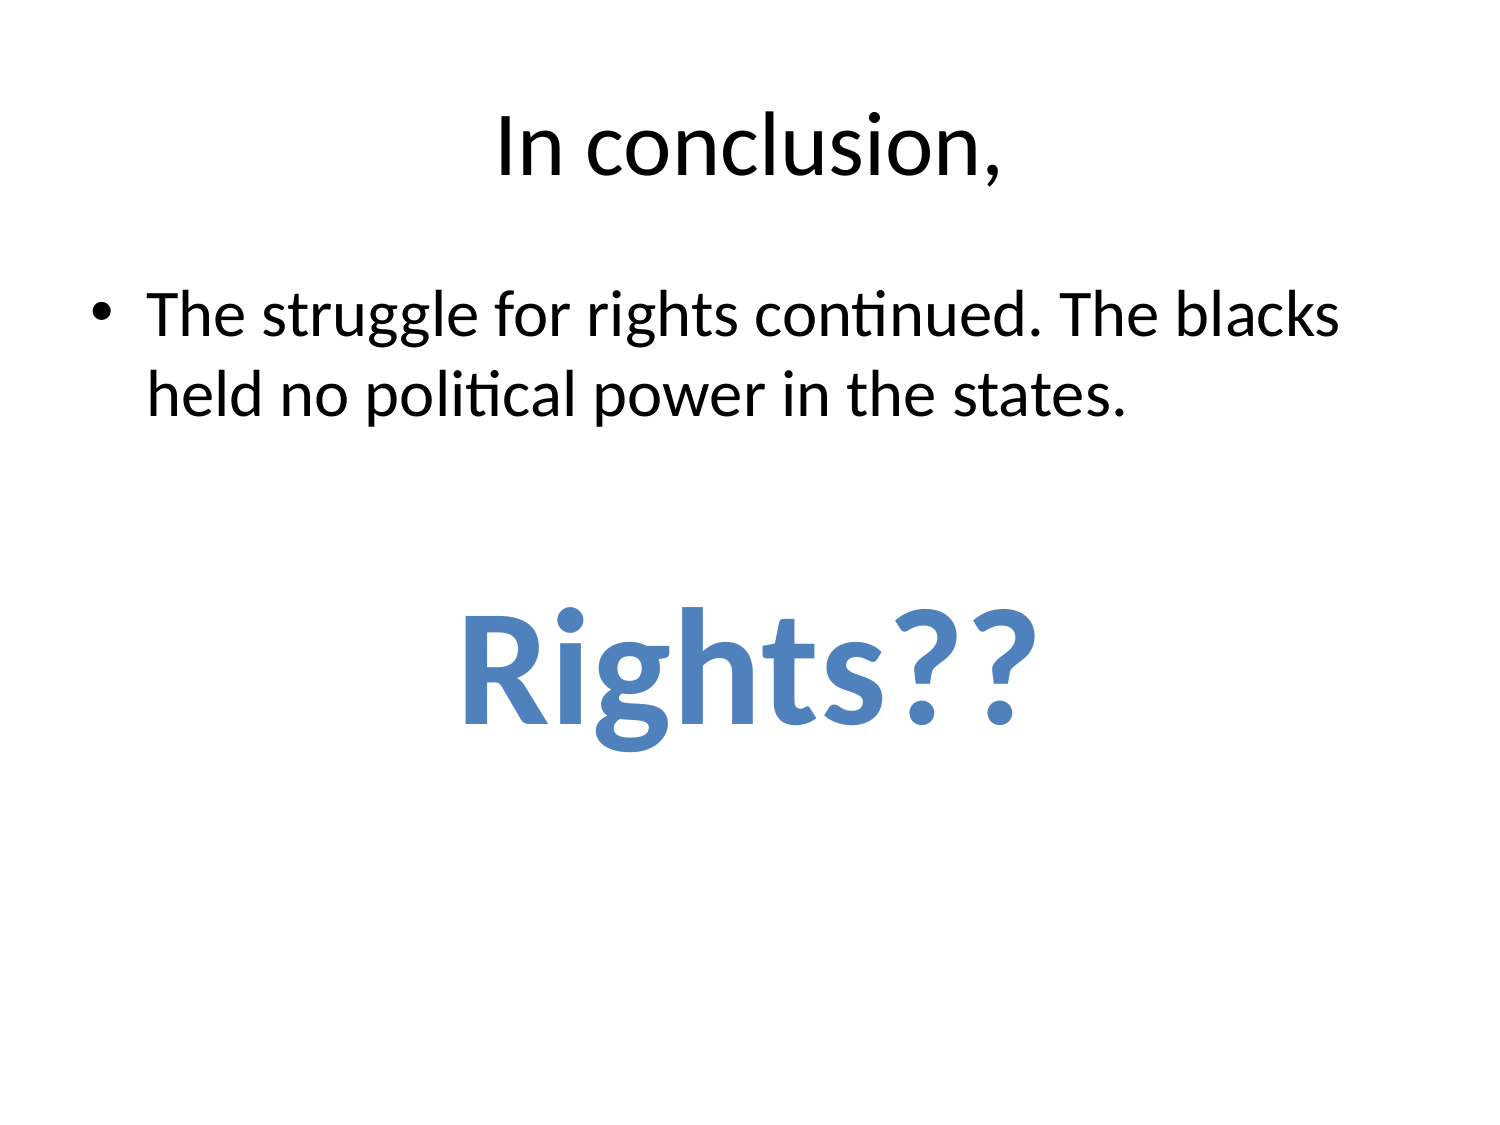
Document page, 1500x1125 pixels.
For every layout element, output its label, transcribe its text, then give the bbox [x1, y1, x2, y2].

text_box Rights?? [425, 549, 1075, 765]
title In conclusion, [75, 45, 1425, 233]
list The struggle for rights continued. The blacks held no political power in the states. [75, 262, 1425, 1005]
